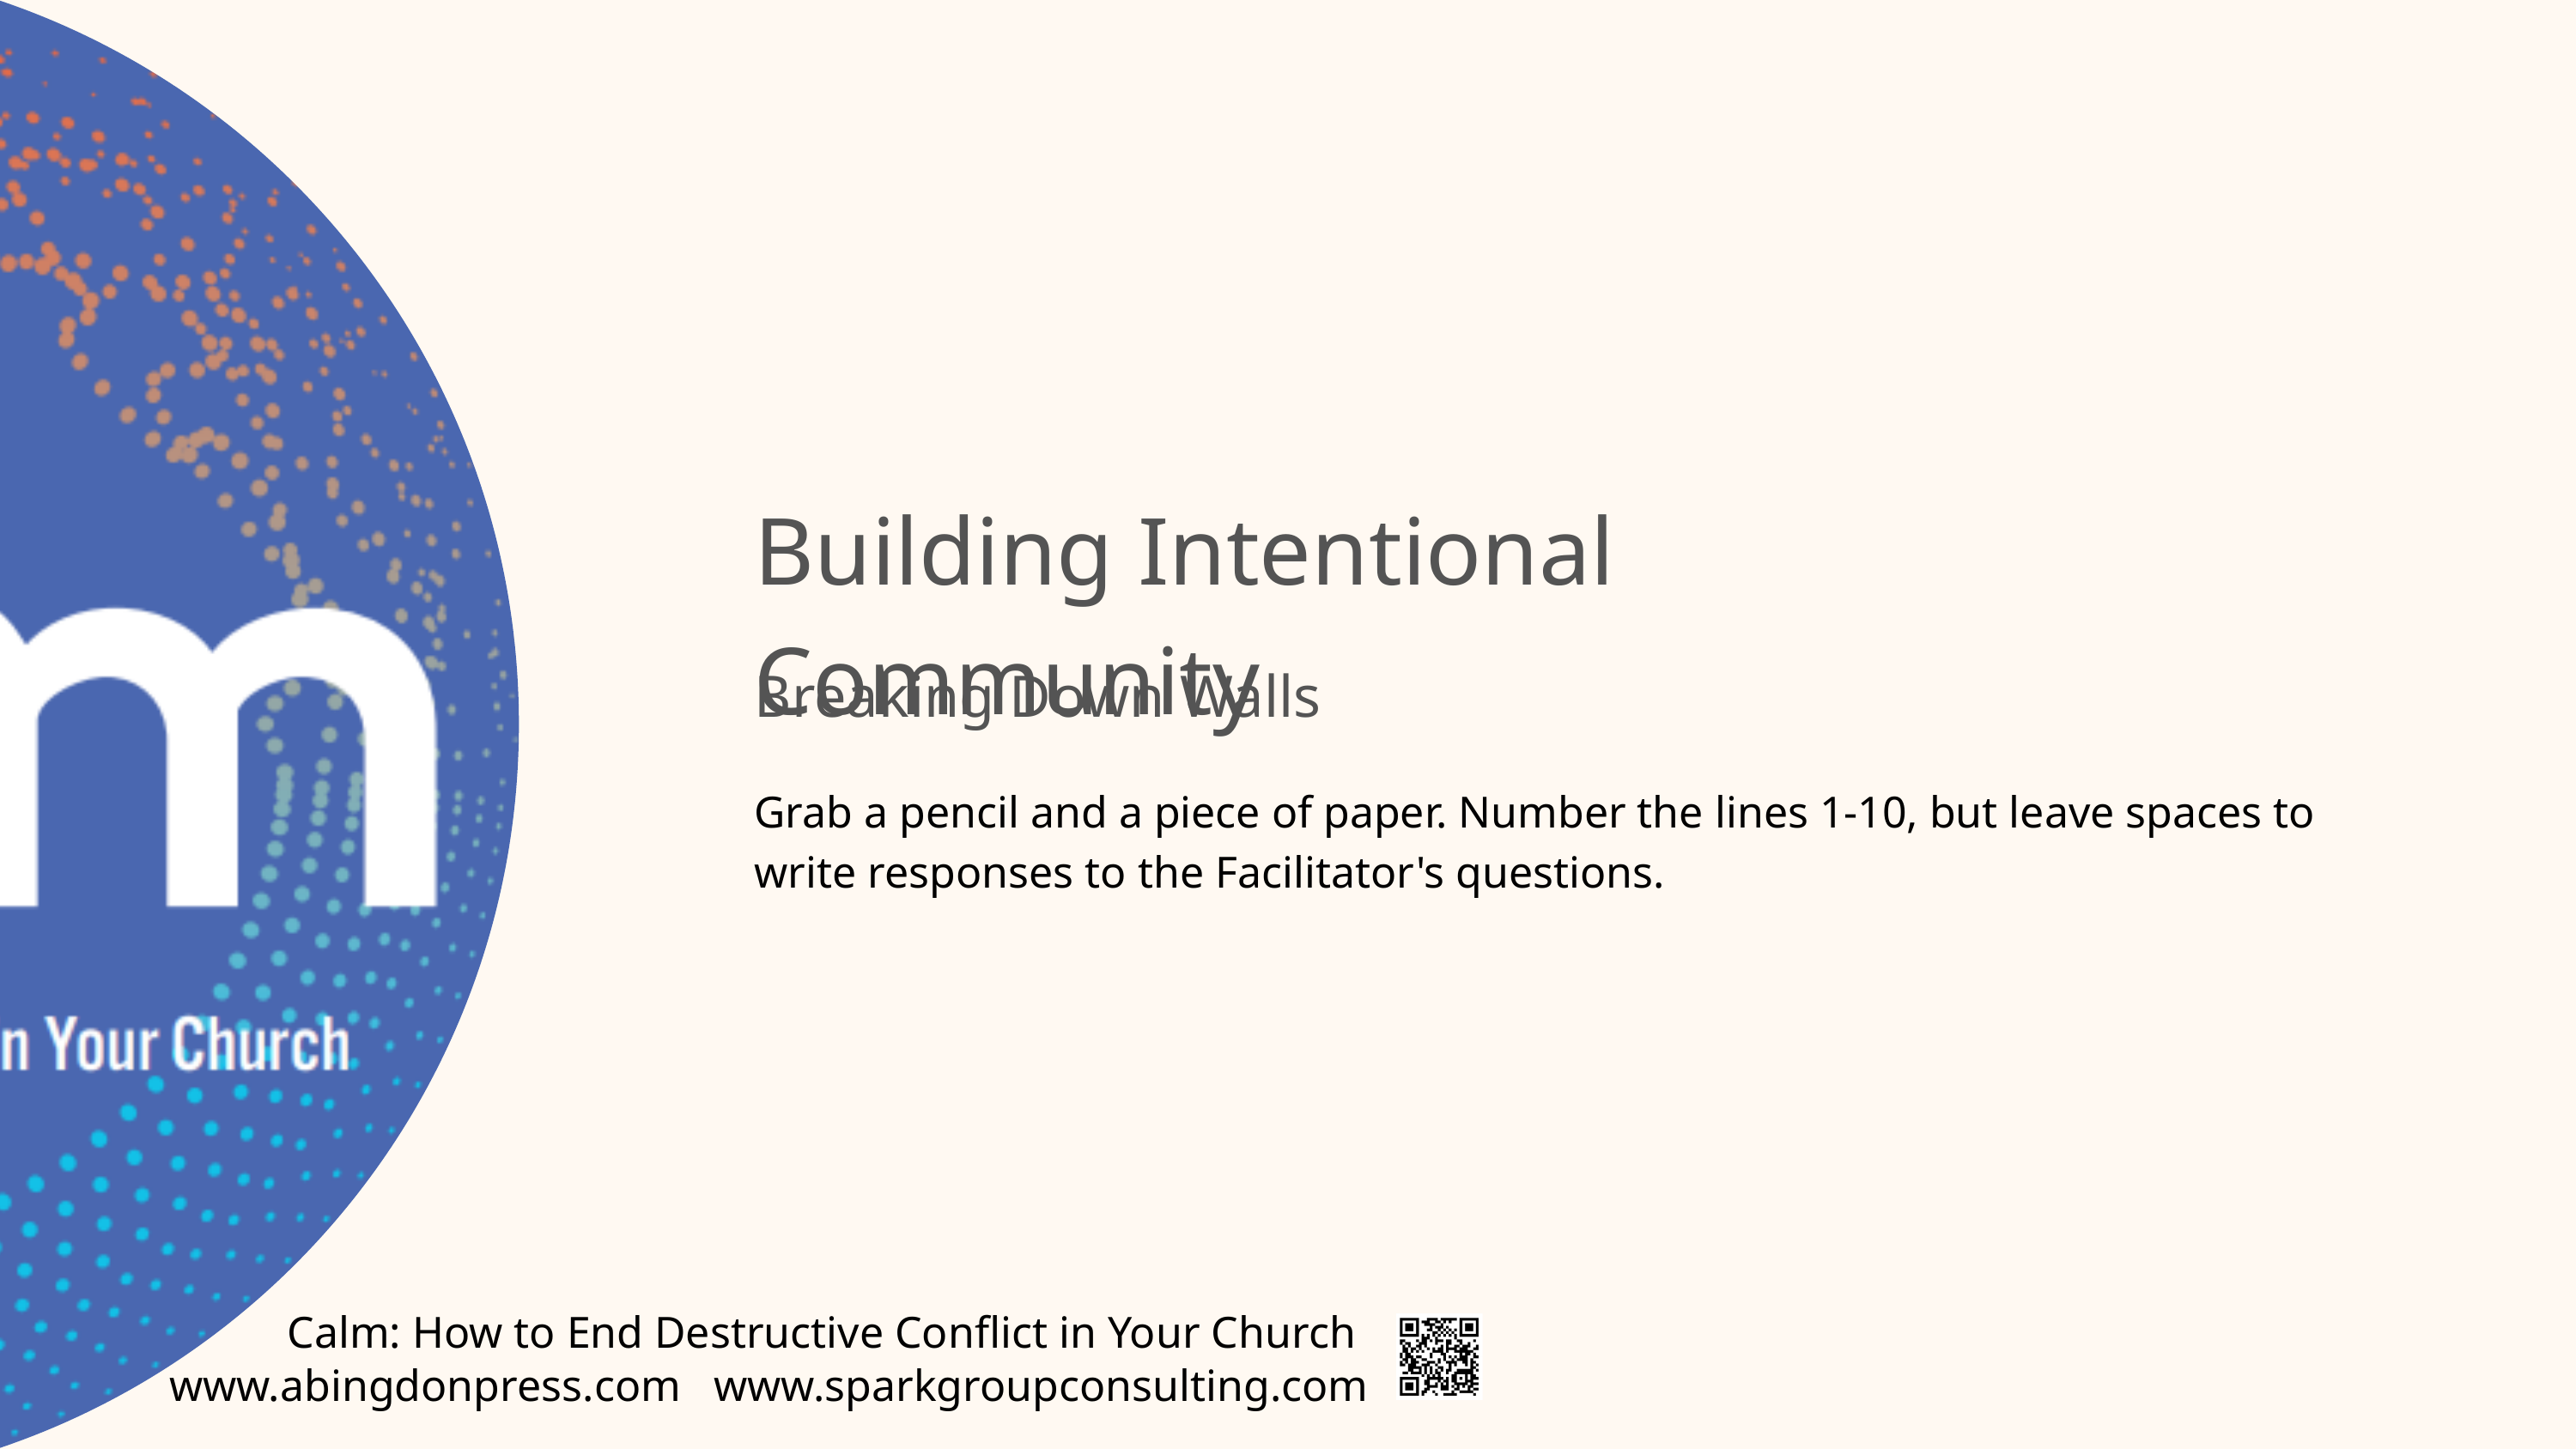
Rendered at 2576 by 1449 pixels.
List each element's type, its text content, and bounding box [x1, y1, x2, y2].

text_box Calm: How to End Destructive Conflict in Your Church [524, 1296, 1475, 1357]
text_box Breaking Down Walls [754, 648, 1763, 729]
text_box www.abingdonpress.com [524, 1357, 714, 1410]
text_box Grab a pencil and a piece of paper. Number the lines 1-10, but leave spaces to write responses to the Facilitator's questions. [754, 776, 2391, 897]
text_box [1418, 1313, 1483, 1400]
text_box www.sparkgroupconsulting.com [714, 1357, 1418, 1410]
text_box Building Intentional Community [754, 474, 1963, 734]
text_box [0, 0, 519, 1449]
